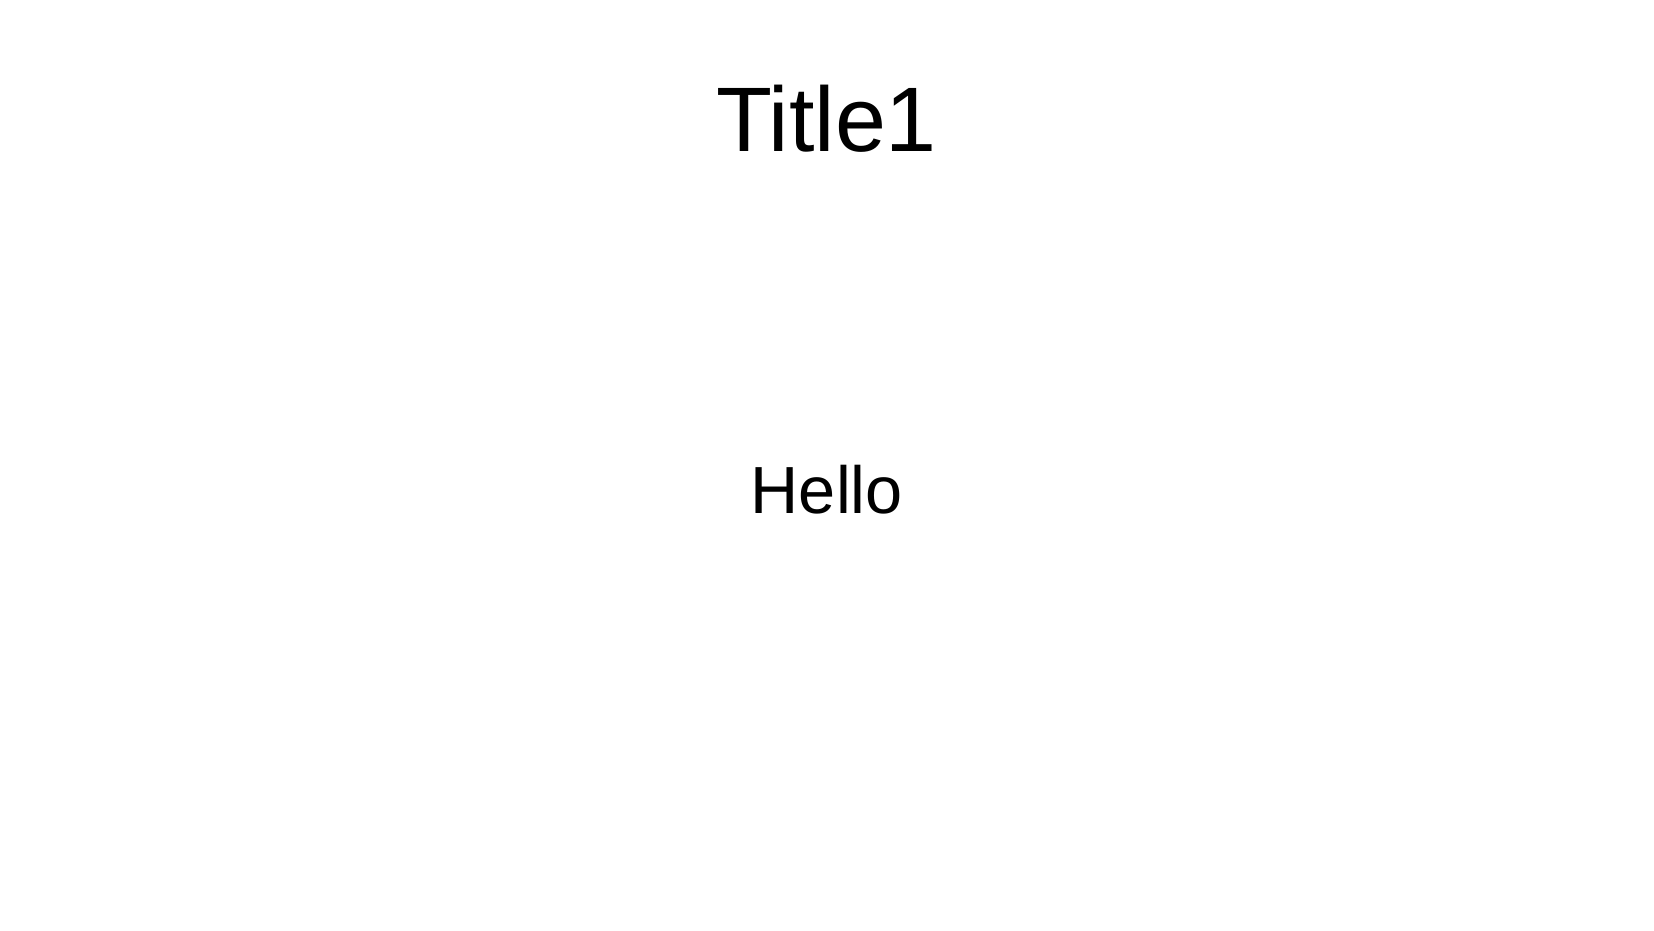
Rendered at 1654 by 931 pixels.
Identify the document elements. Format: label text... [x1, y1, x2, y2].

title Title1 [82, 37, 1571, 193]
subtitle Hello [82, 217, 1571, 757]
